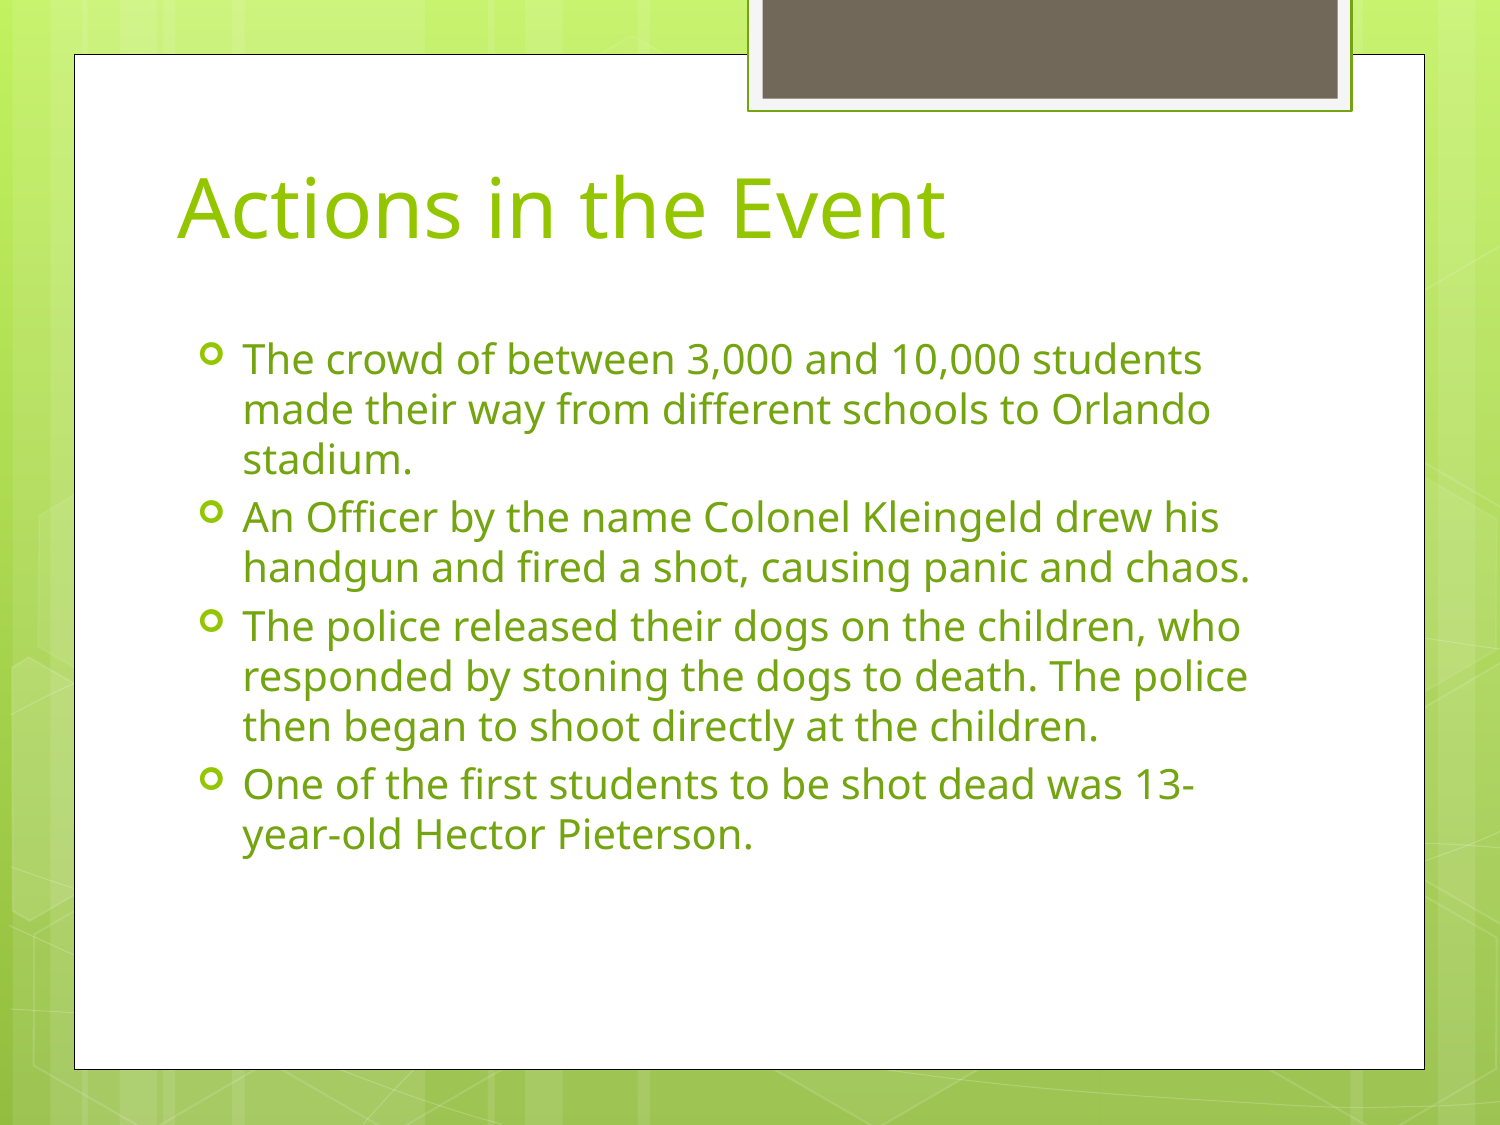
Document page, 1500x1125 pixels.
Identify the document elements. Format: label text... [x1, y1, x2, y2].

title Actions in the Event [162, 137, 1315, 263]
list The crowd of between 3,000 and 10,000 students made their way from different schools to Orlando stadium. An Officer by the name Colonel Kleingeld drew his handgun and fired a shot, causing panic and chaos. The police released their dogs on the children, who responded by stoning the dogs to death. The police then began to shoot directly at the children. One of the first students to be shot dead was 13-year-old Hector Pieterson. [171, 324, 1283, 1038]
